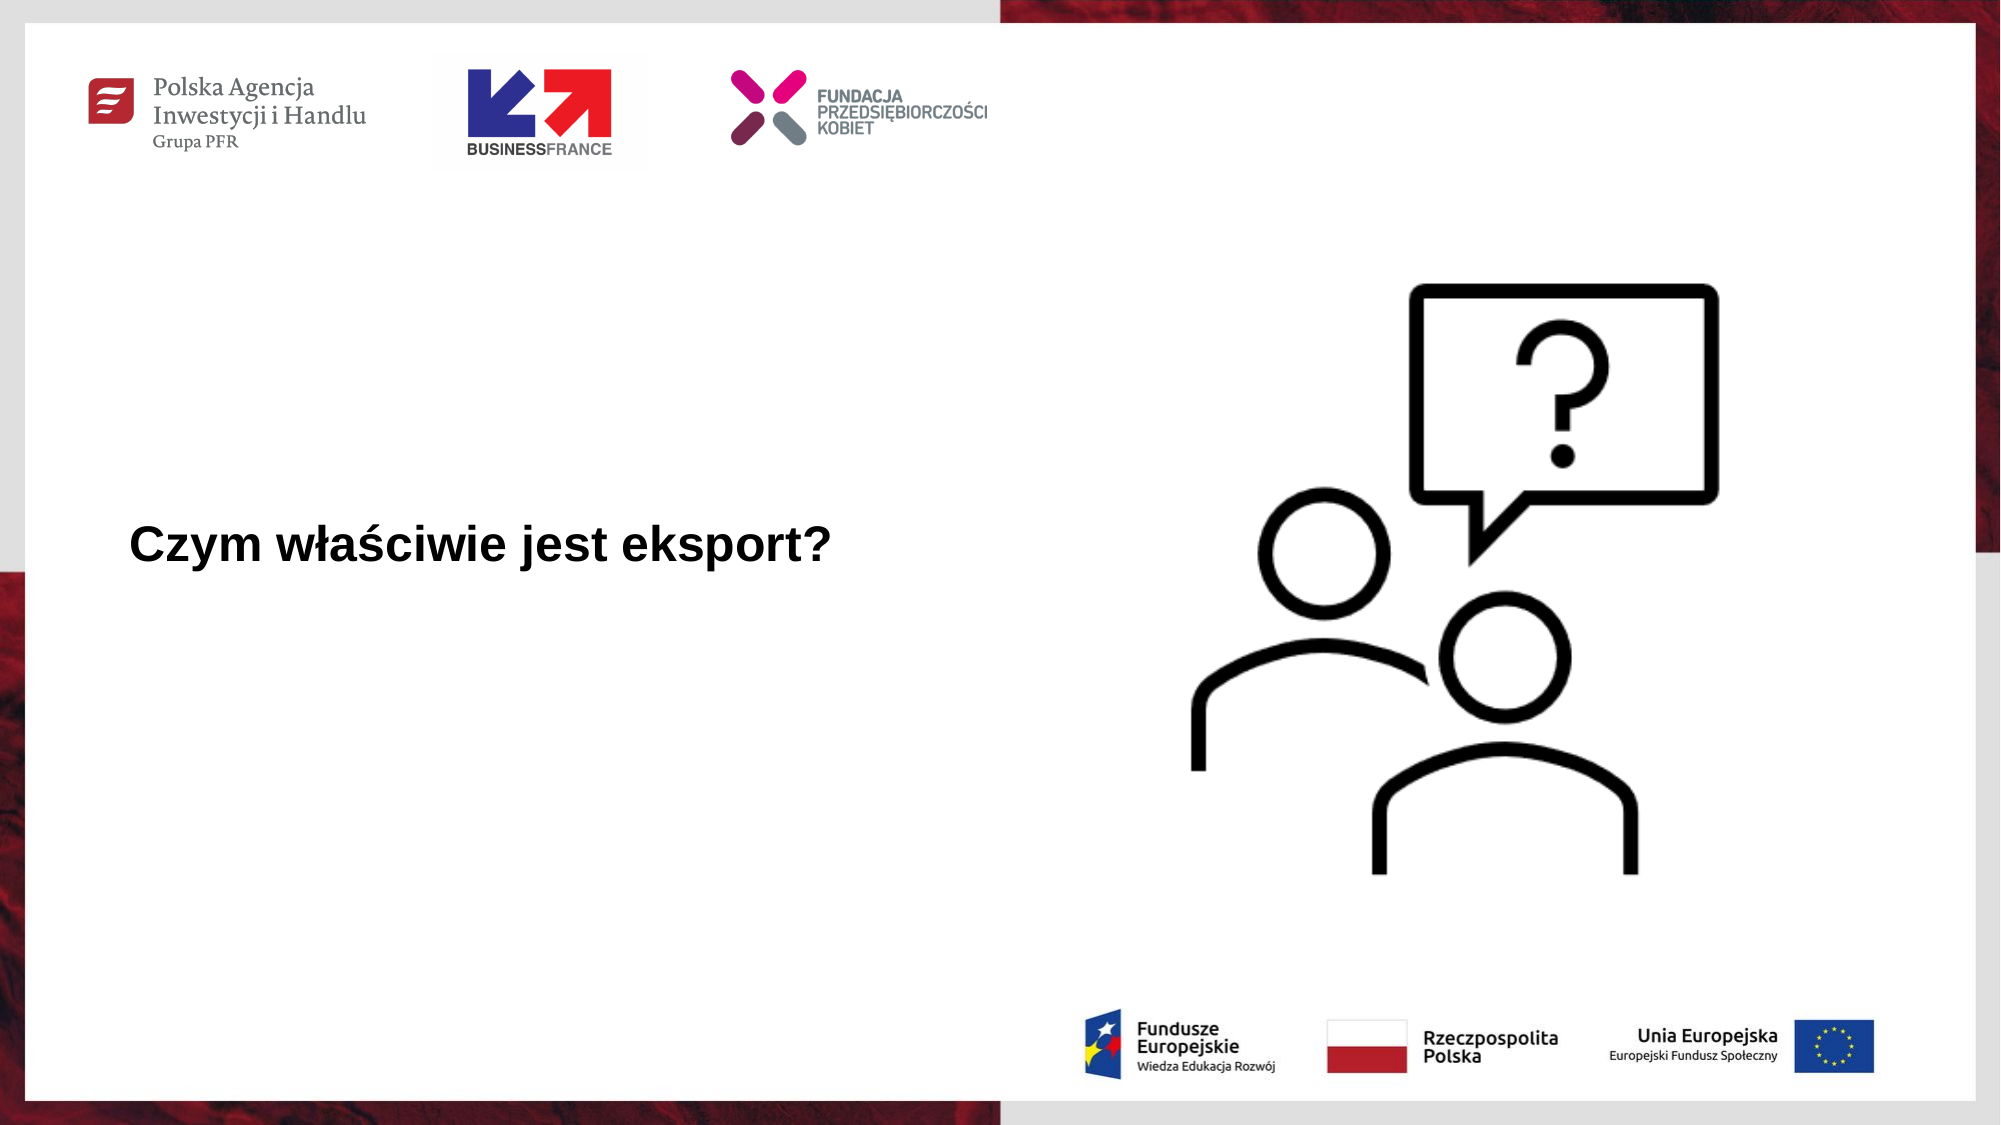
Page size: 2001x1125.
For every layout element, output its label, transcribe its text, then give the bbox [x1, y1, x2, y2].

picture [0, 0, 2001, 1125]
title Czym właściwie jest eksport? [114, 361, 873, 580]
